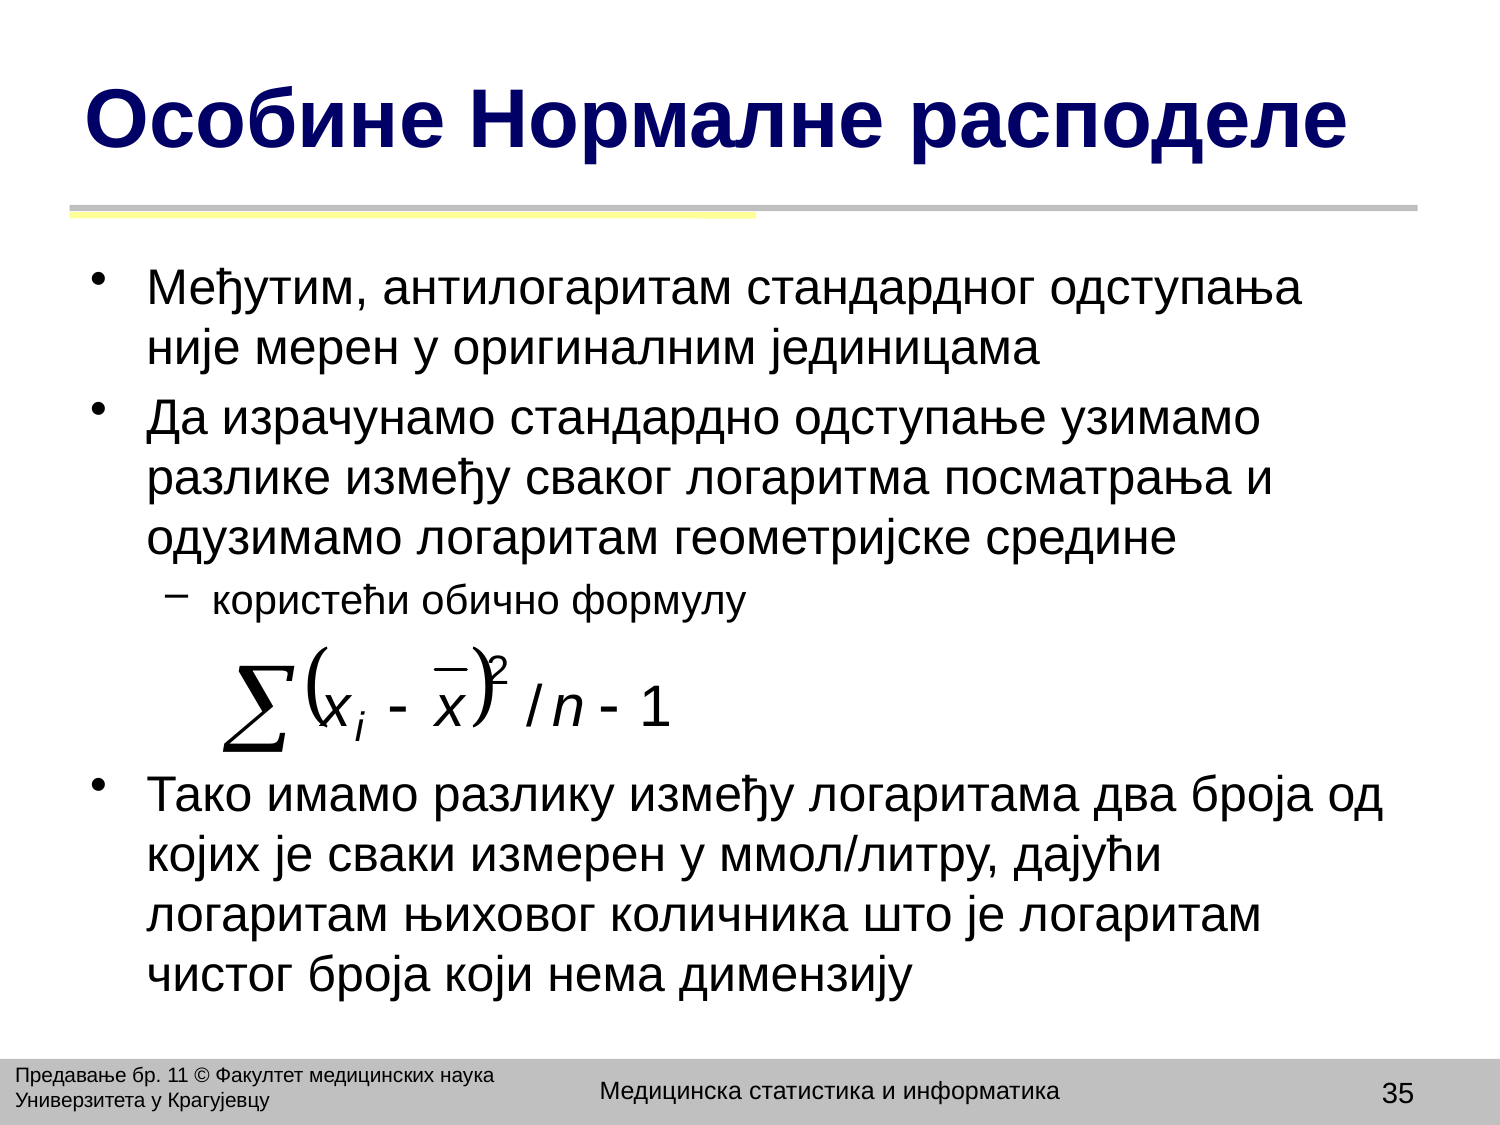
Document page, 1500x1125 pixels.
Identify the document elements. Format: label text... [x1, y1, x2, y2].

footer Медицинска статистика и информатика [512, 1066, 1149, 1125]
slide_number Предавање бр. 11 © Факултет медицинских наука Универзитета у Крагујевцу [0, 1053, 612, 1108]
list Међутим, антилогаритам стандардног одступања није мерен у оригиналним јединицама Да израчунамо стандардно одступање узимамо разлике између сваког логаритма посматрања и одузимамо логаритам геометријске средине користећи обично формулу Тако имамо разлику између логаритама два броја од којих је сваки измерен у ммол/литру, дајући логаритам њиховог количника што је логаритам чистог броја који нема димензију [74, 540, 1426, 1023]
list Међутим, антилогаритам стандардног одступања није мерен у оригиналним јединицама Да израчунамо стандардно одступање узимамо разлике између сваког логаритма посматрања и одузимамо логаритам геометријске средине користећи обично формулу Тако имамо разлику између логаритама два броја од којих је сваки измерен у ммол/литру, дајући логаритам њиховог количника што је логаритам чистог броја који нема димензију [74, 246, 1426, 539]
title Особине Нормалне расподеле [69, 19, 1426, 208]
slide_number 35 [1163, 1066, 1430, 1125]
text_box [211, 638, 679, 768]
